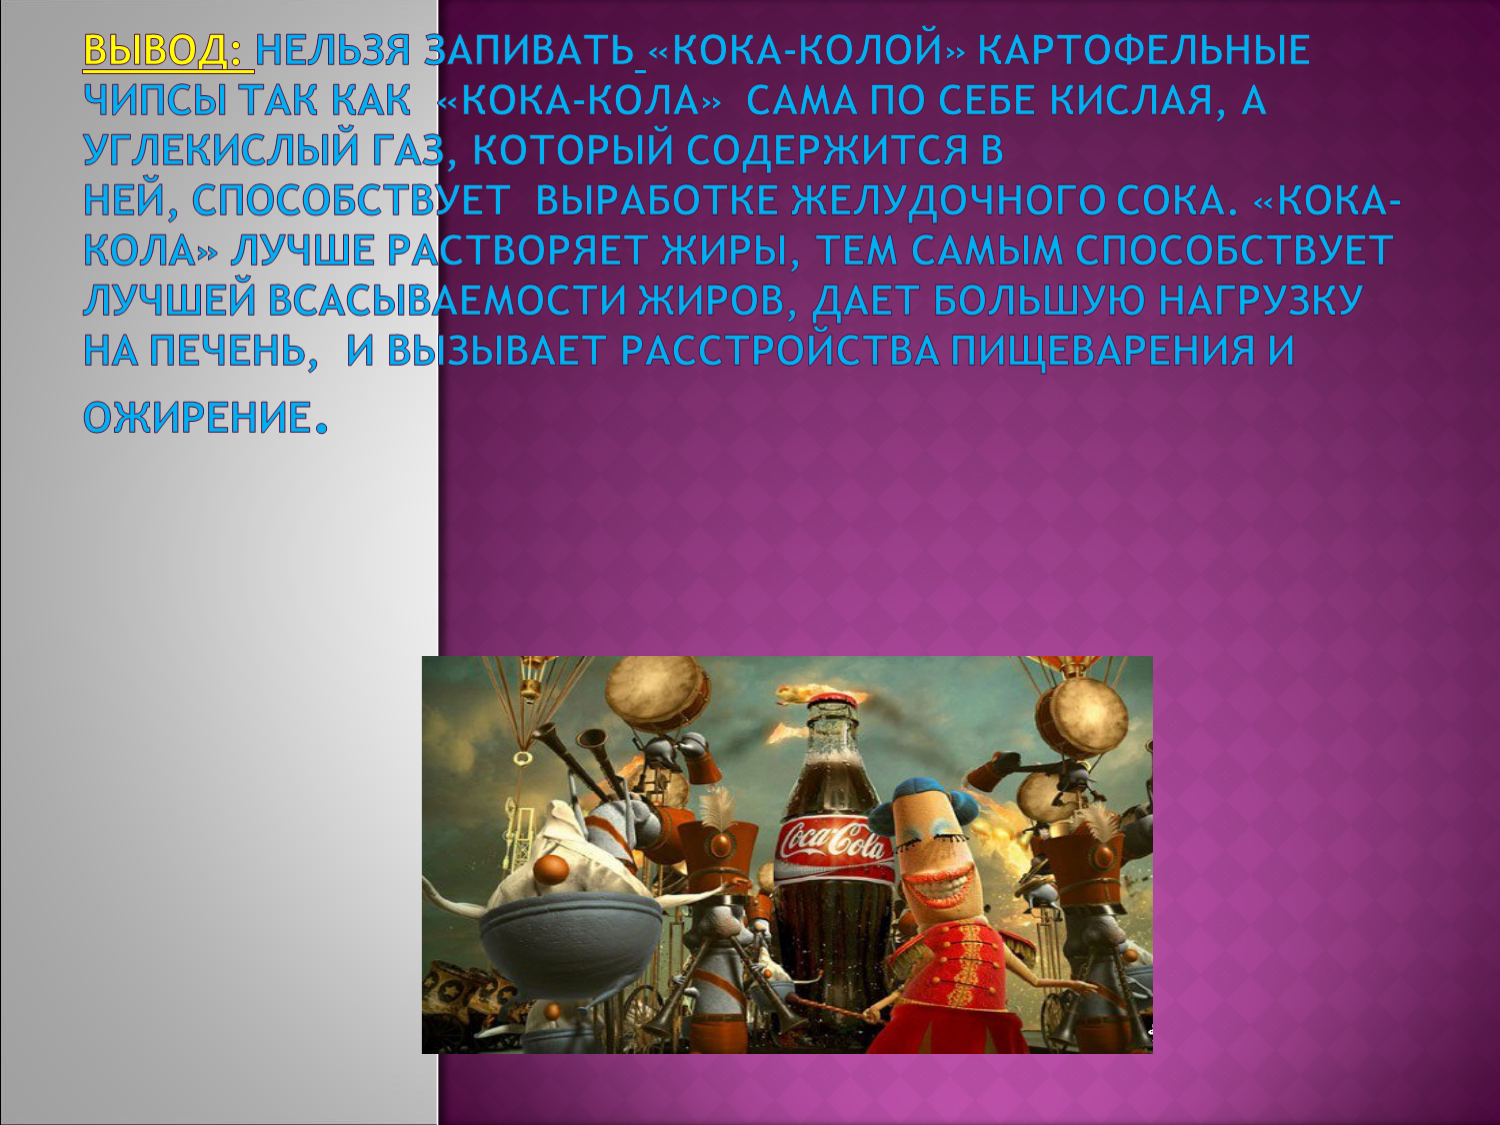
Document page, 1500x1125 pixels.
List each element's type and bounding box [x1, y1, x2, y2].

picture [0, 0, 1500, 1125]
text_box [74, 525, 1263, 1059]
picture [421, 655, 1154, 1054]
